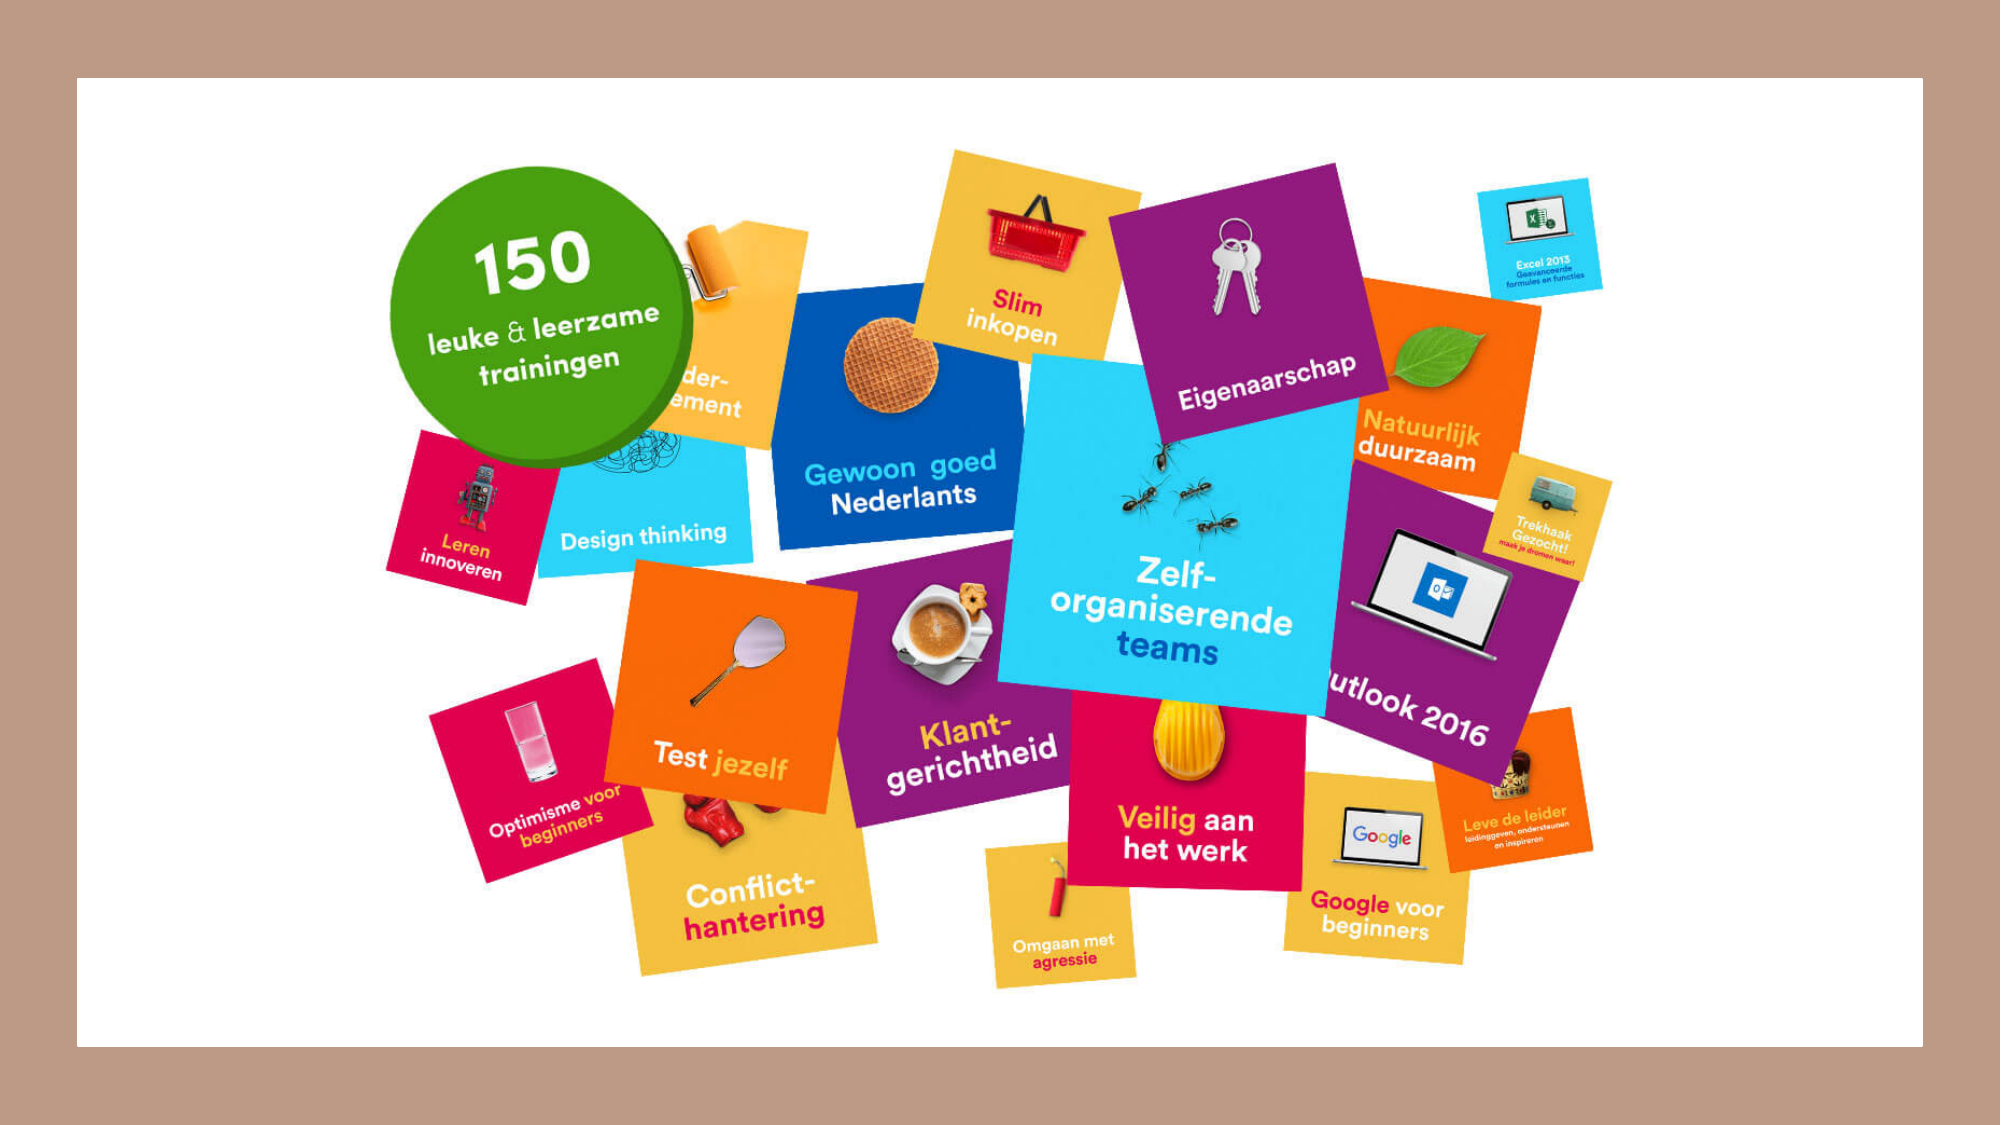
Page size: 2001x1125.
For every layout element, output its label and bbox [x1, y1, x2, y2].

text_box [0, 0, 2000, 1125]
text_box [77, 78, 1923, 1047]
picture [354, 131, 1646, 994]
